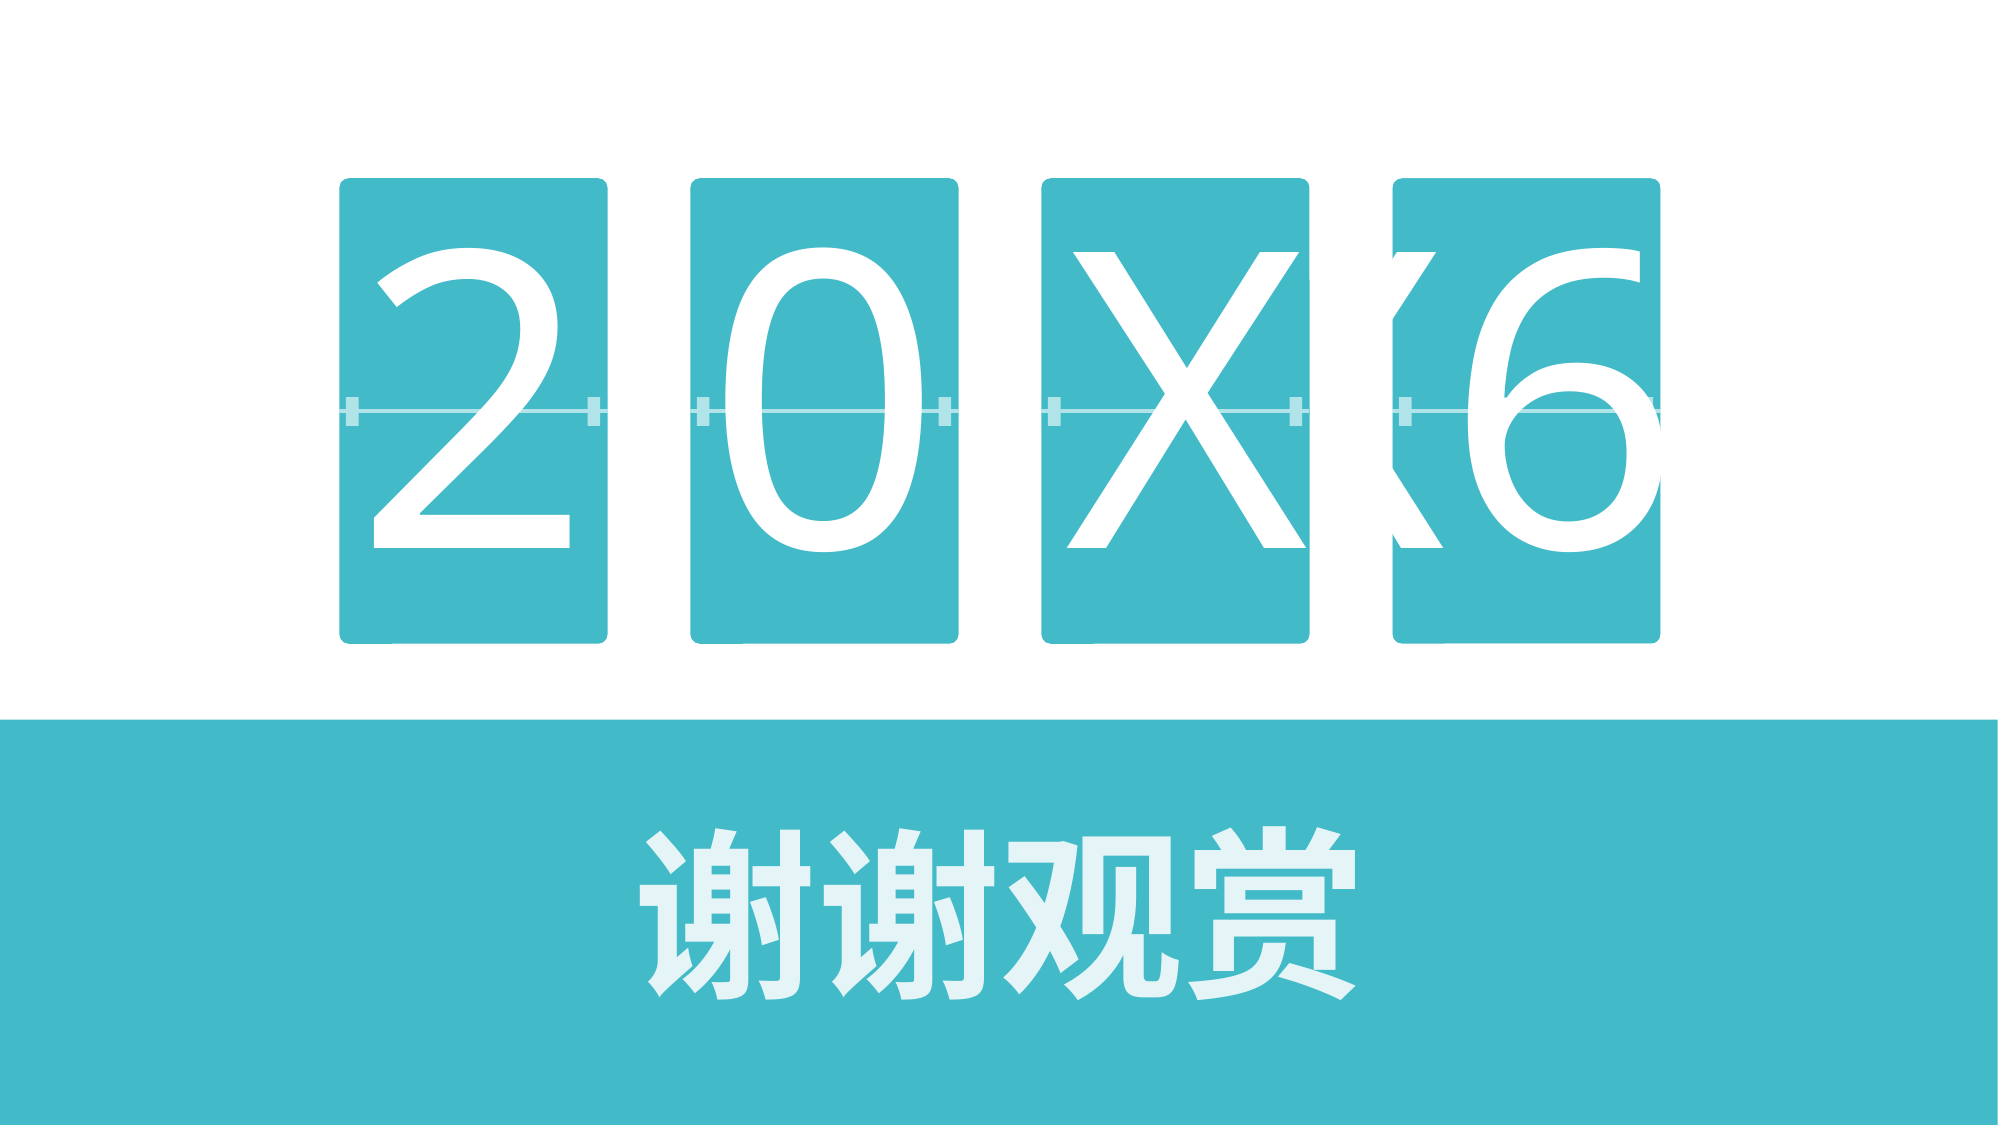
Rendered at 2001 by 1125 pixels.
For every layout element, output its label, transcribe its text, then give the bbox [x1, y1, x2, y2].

text_box [0, 719, 1999, 1125]
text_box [1041, 126, 1318, 644]
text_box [339, 126, 608, 644]
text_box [1392, 178, 1661, 644]
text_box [690, 126, 959, 644]
text_box 谢谢观赏 [347, 818, 1654, 1032]
text_box [0, 0, 2000, 1125]
